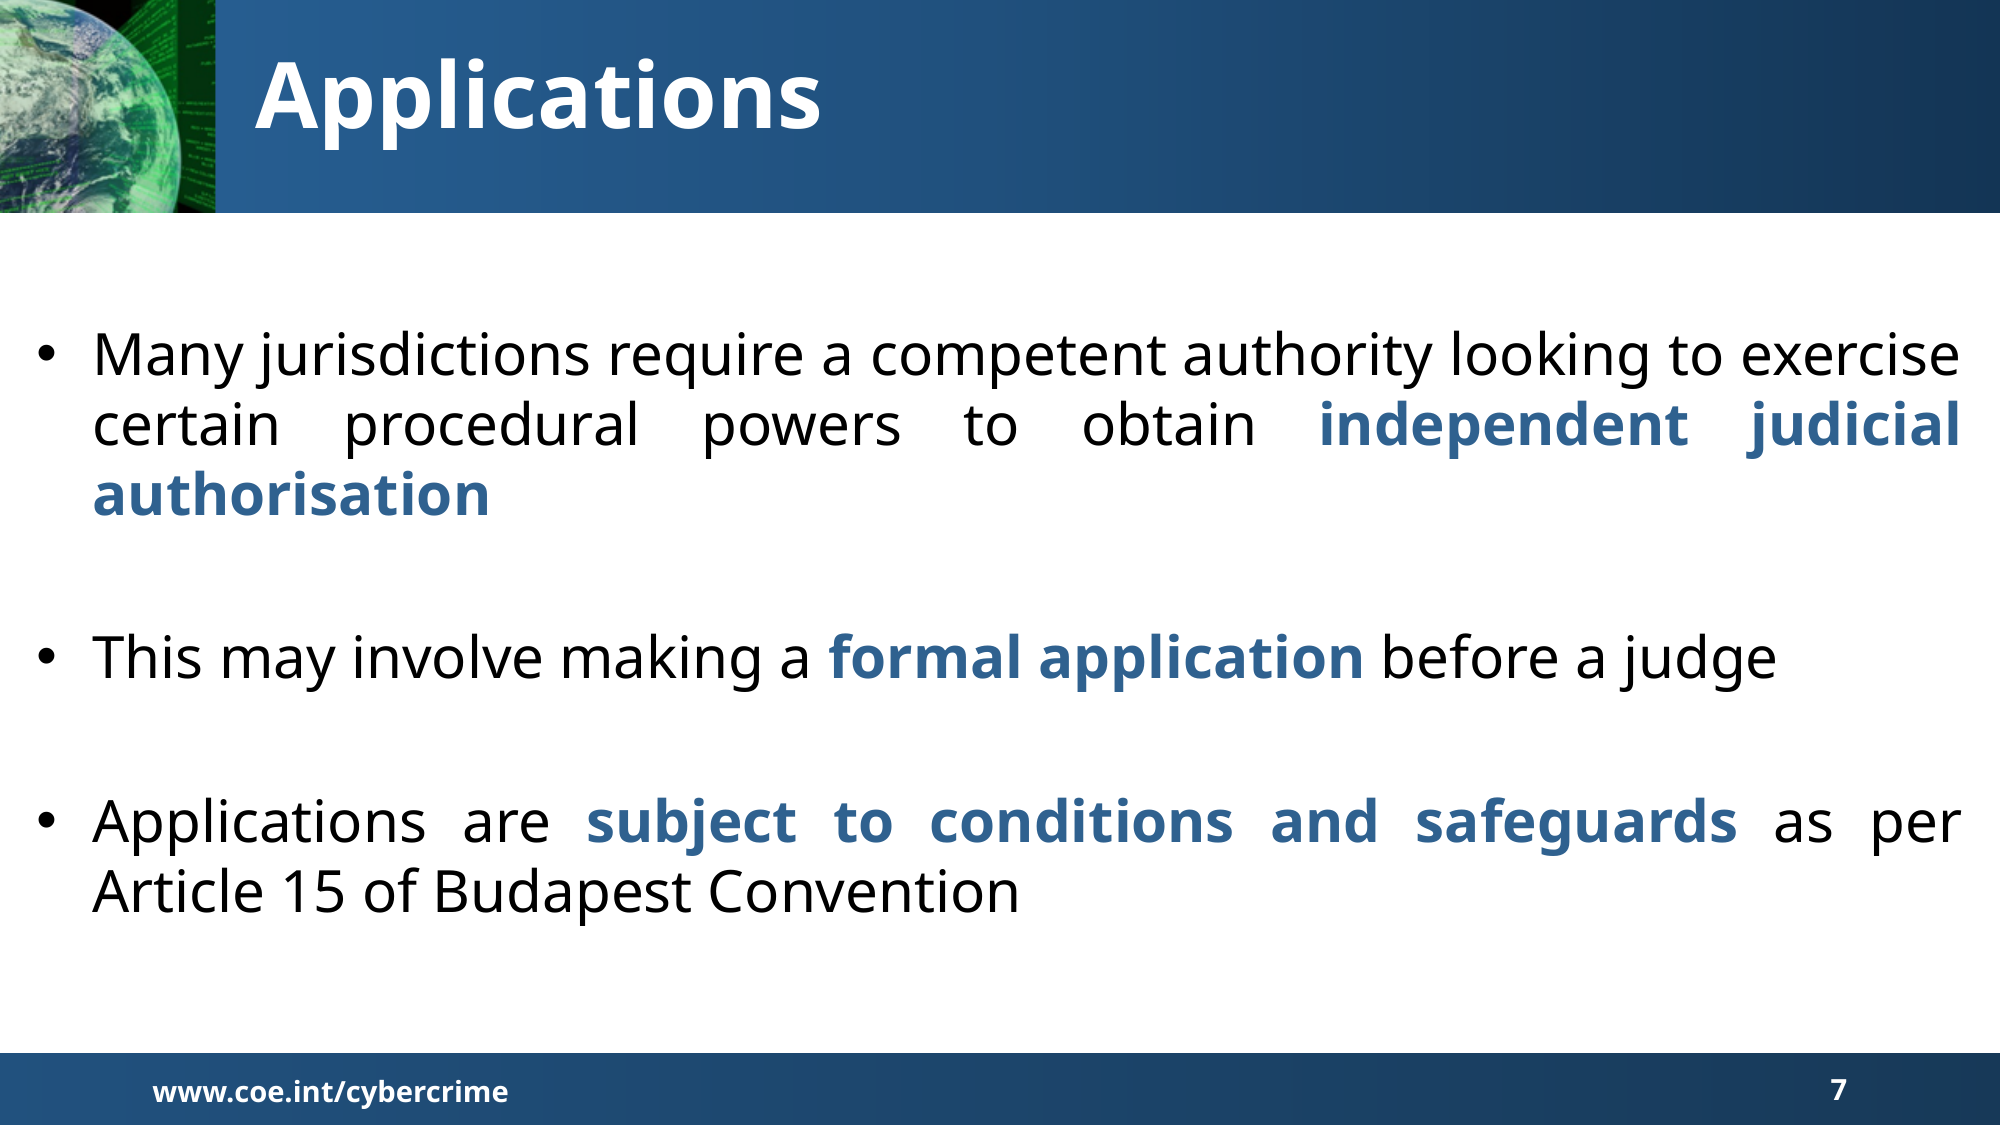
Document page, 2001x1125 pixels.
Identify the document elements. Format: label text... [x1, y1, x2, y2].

picture [0, 0, 2000, 213]
text_box Many jurisdictions require a competent authority looking to exercise certain procedural powers to obtain independent judicial authorisation This may involve making a formal application before a judge Applications are subject to conditions and safeguards as per Article 15 of Budapest Convention [21, 228, 1977, 1030]
title Applications [240, 5, 1591, 194]
slide_number 7 [1412, 1061, 1863, 1121]
slide_number www.coe.int/cybercrime [137, 1061, 588, 1121]
